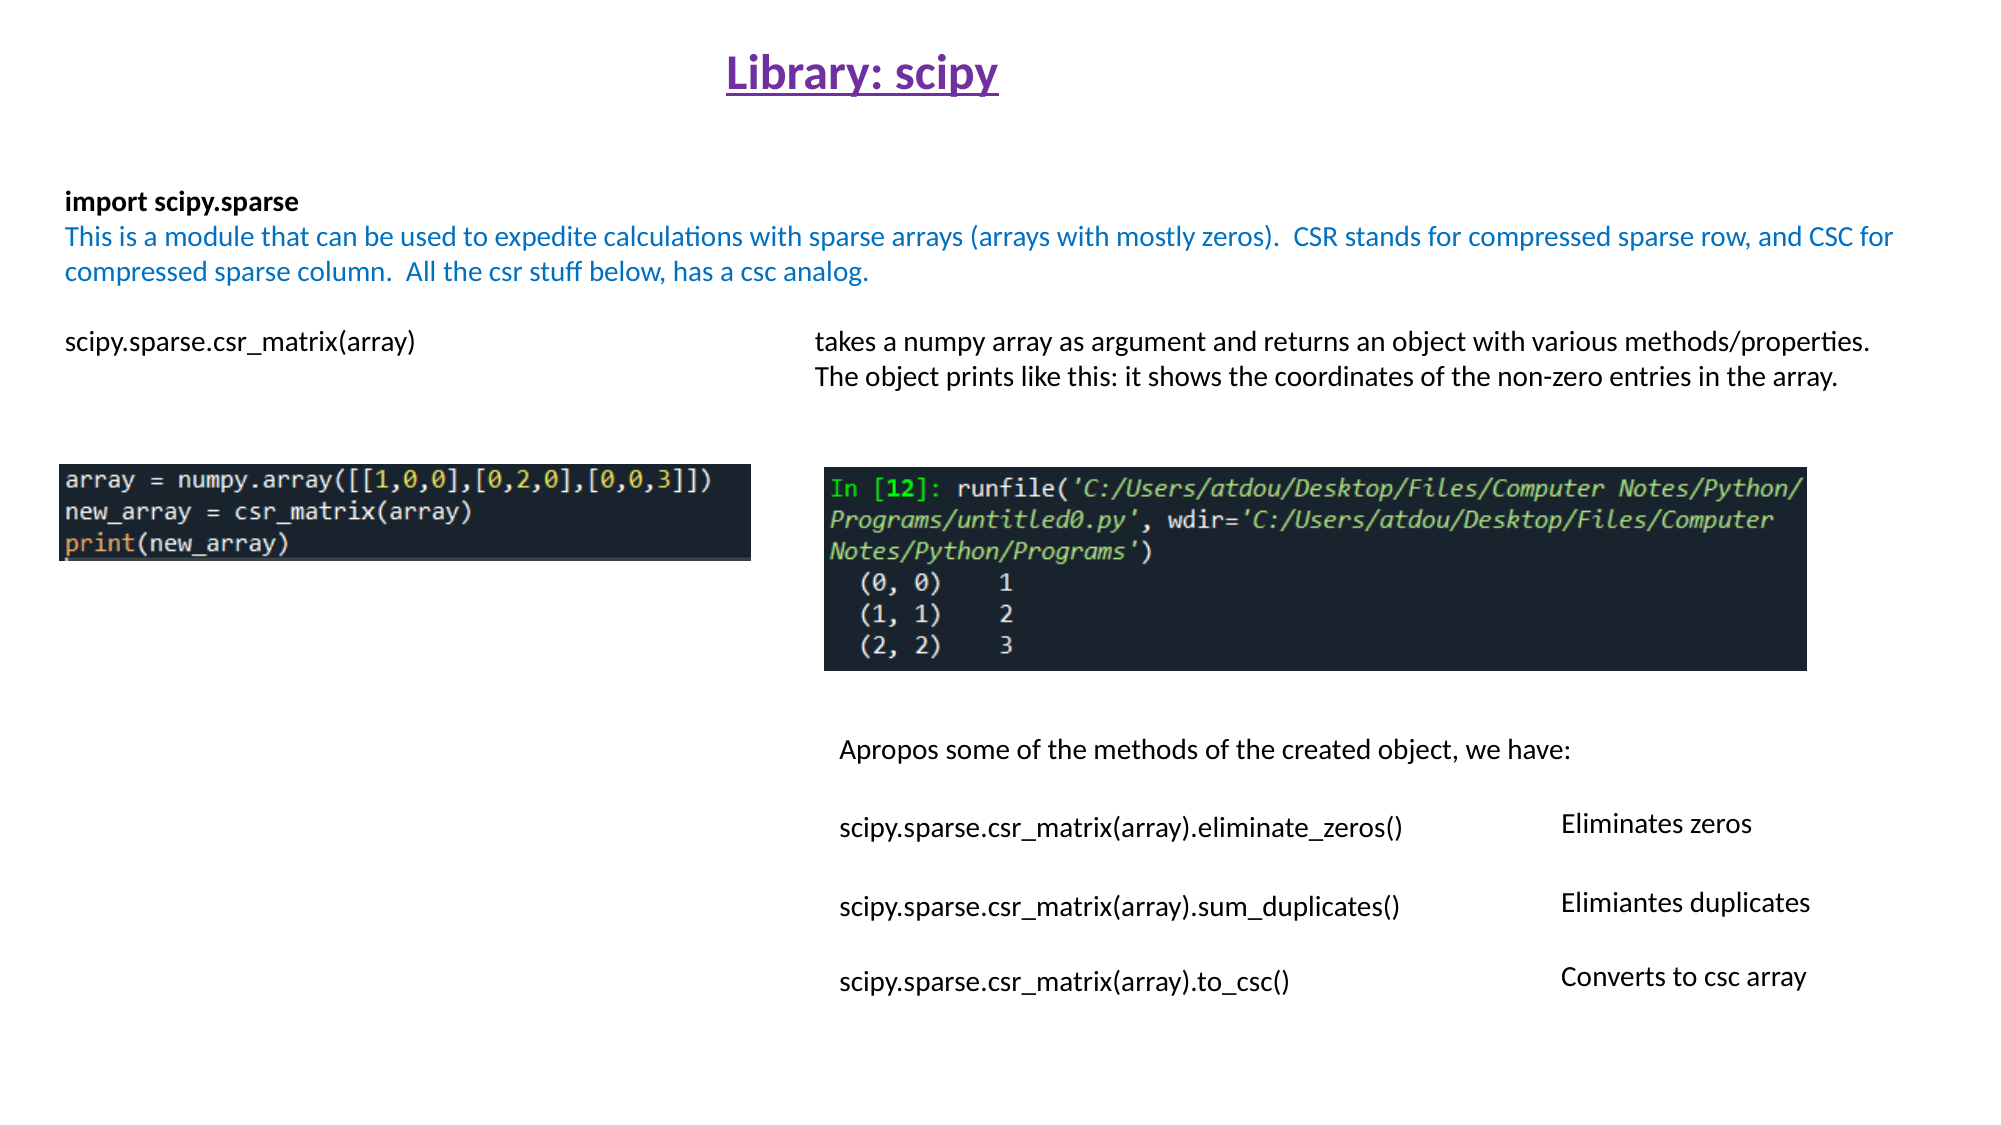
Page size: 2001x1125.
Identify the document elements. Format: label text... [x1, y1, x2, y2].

text_box Converts to csc array [1546, 950, 1904, 1000]
picture [59, 464, 751, 561]
text_box Eliminates zeros [1546, 796, 1823, 847]
text_box scipy.sparse.csr_matrix(array).eliminate_zeros() [824, 801, 1426, 852]
text_box scipy.sparse.csr_matrix(array).sum_duplicates() [824, 880, 1426, 930]
text_box Library: scipy [711, 32, 1014, 108]
text_box Elimiantes duplicates [1546, 875, 1976, 926]
text_box scipy.sparse.csr_matrix(array).to_csc() [824, 954, 1344, 1005]
text_box Apropos some of the methods of the created object, we have: [824, 722, 1719, 773]
text_box import scipy.sparse This is a module that can be used to expedite calculations with sparse arrays (arrays with mostly zeros). CSR stands for compressed sparse row, and CSC for compressed sparse column. All the csr stuff below, has a csc analog. scipy.sparse.csr_matrix(array) takes a numpy array as argument and returns an object with various methods/properties. The object prints like this: it shows the coordinates of the non-zero entries in the array. [49, 174, 1951, 400]
picture [824, 467, 1807, 671]
